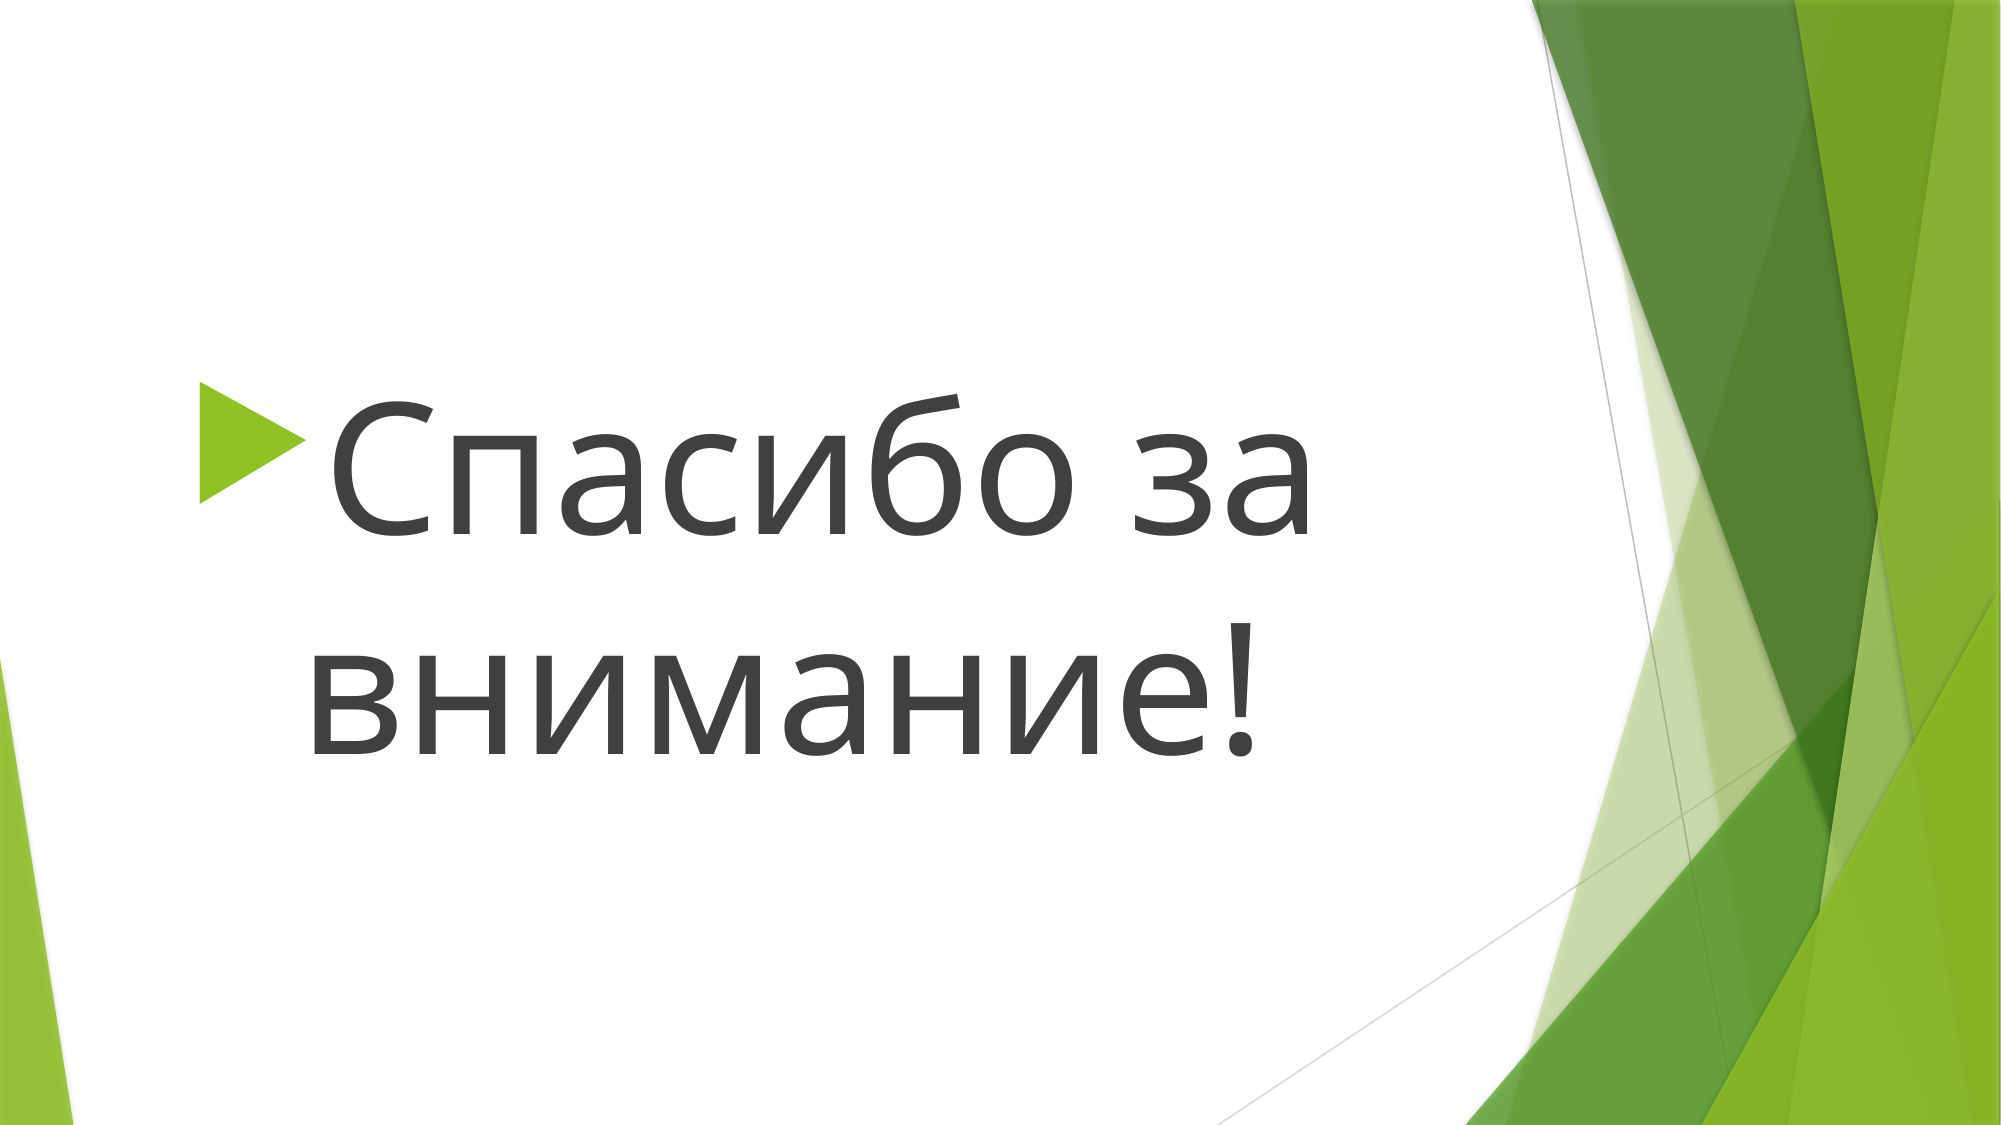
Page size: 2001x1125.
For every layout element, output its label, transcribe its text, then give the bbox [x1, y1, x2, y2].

list Спасибо за внимание! [0, 103, 1583, 947]
